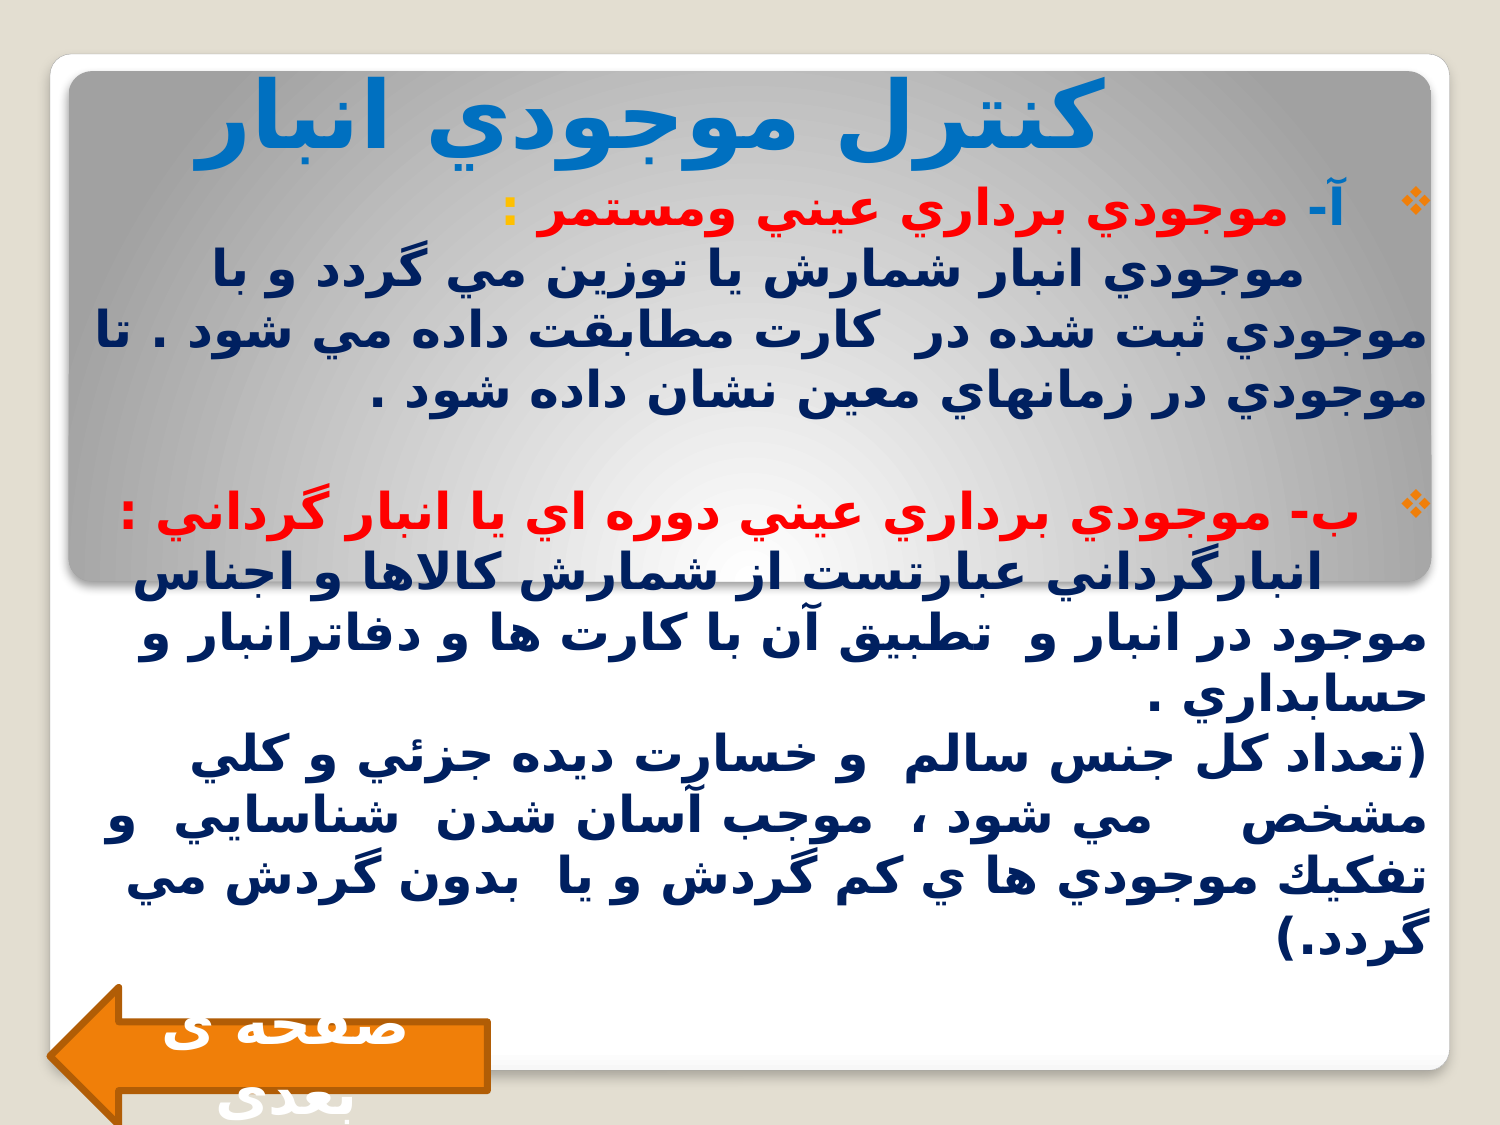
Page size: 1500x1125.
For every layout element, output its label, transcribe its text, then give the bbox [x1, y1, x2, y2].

subtitle آ- موجودي برداري عيني ومستمر : موجودي انبار شمارش يا توزين مي گردد و با موجودي ثبت شده در كارت مطابقت داده مي شود . تا موجودي در زمانهاي معين نشان داده شود . ب- موجودي برداري عيني دوره اي يا انبار گرداني : انبارگرداني عبارتست از شمارش كالاها و اجناس موجود در انبار و تطبيق آن با كارت ها و دفاترانبار و حسابداري . (تعداد كل جنس سالم و خسارت ديده جزئي و كلي مشخص مي شود ، موجب آسان شدن شناسايي و تفكيك موجودي ها ي كم گردش و يا بدون گردش مي گردد.) [62, 174, 1450, 1125]
text_box صفحه ی بعدی [46, 984, 491, 1125]
title كنترل موجودي انبار [137, 0, 1375, 174]
